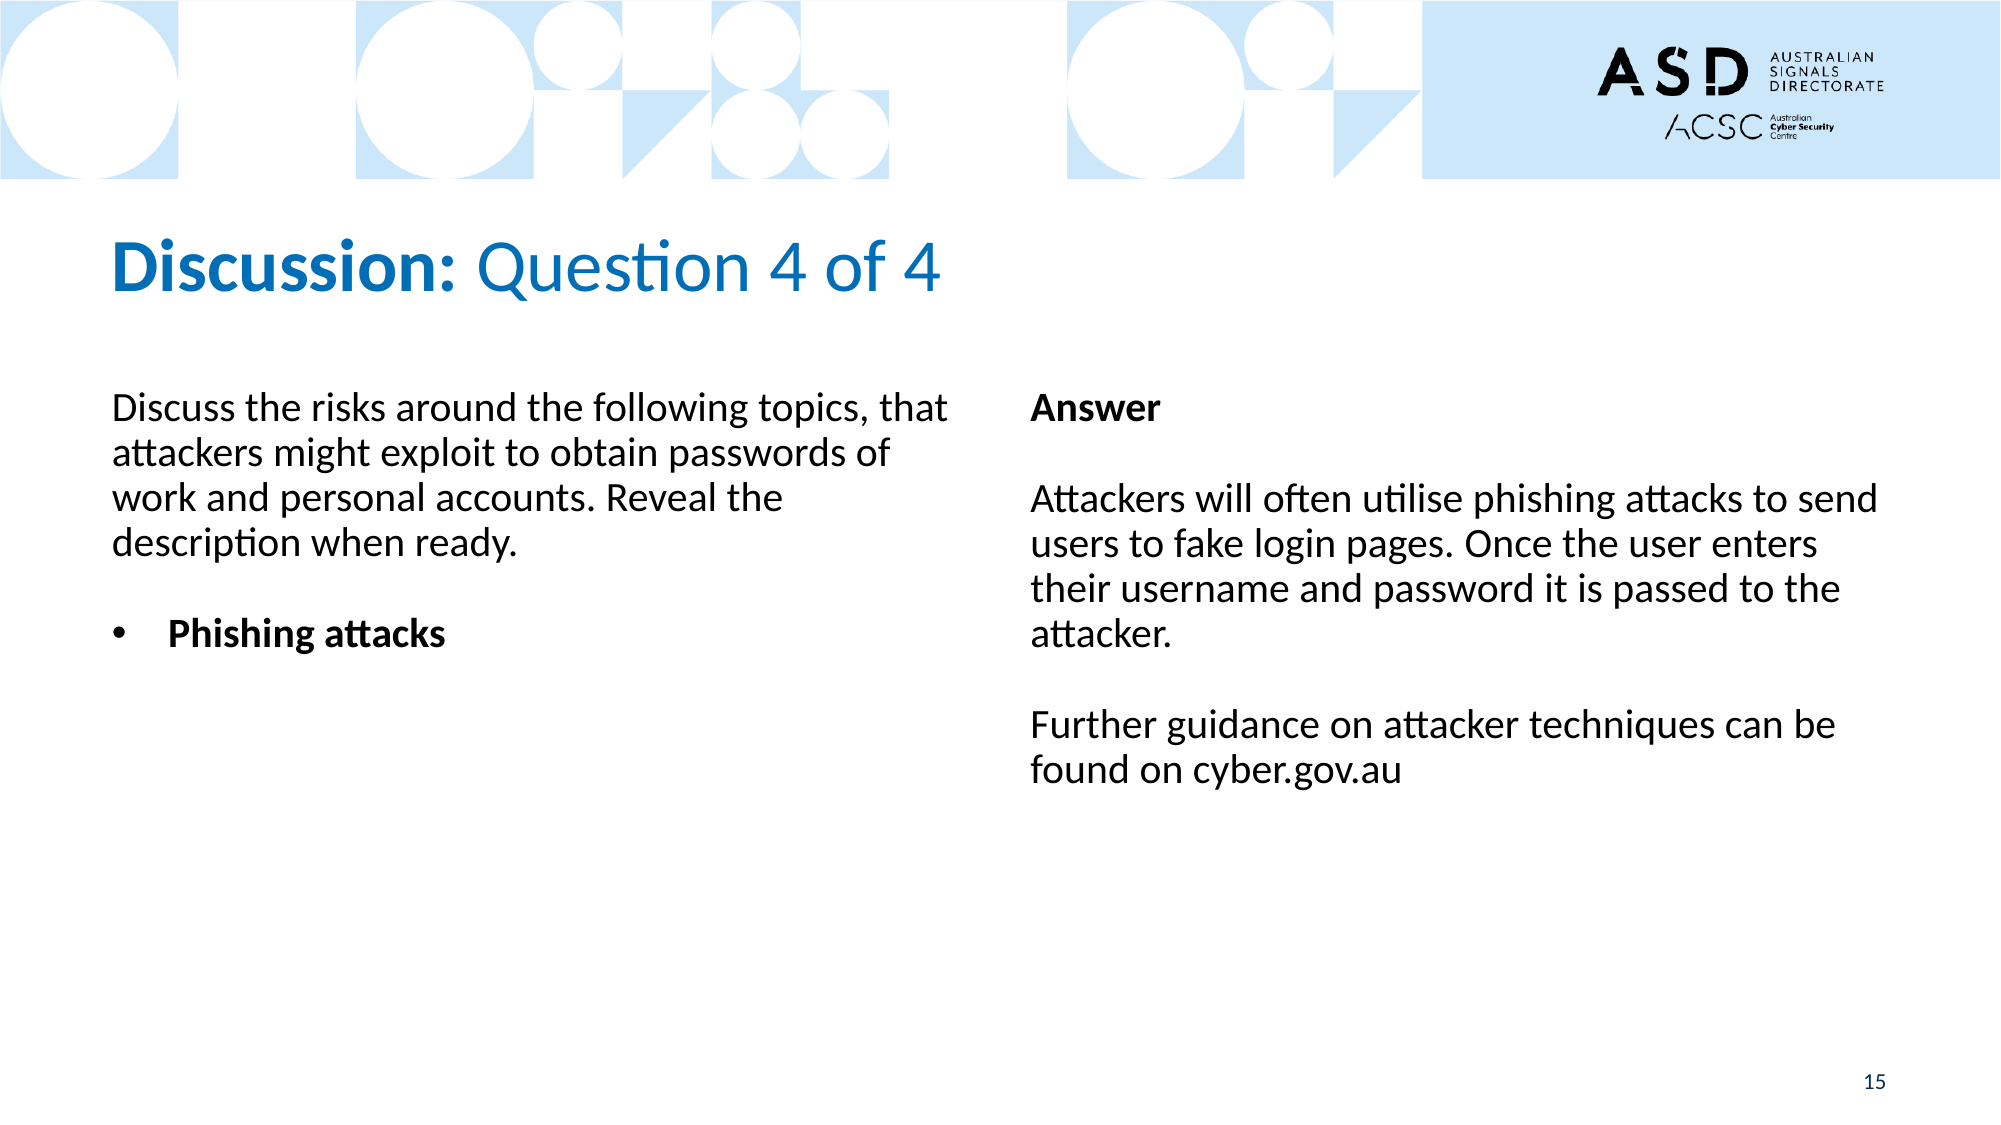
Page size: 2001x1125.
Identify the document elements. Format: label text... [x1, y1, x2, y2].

title Discussion: Question 4 of 4 [96, 207, 1902, 328]
picture [0, 0, 2001, 179]
list Answer Attackers will often utilise phishing attacks to send users to fake login pages. Once the user enters their username and password it is passed to the attacker. Further guidance on attacker techniques can be found on cyber.gov.au [1015, 378, 1902, 1007]
slide_number 15 [1799, 1050, 1902, 1111]
list Discuss the risks around the following topics, that attackers might exploit to obtain passwords of work and personal accounts. Reveal the description when ready. Phishing attacks [96, 378, 983, 1007]
